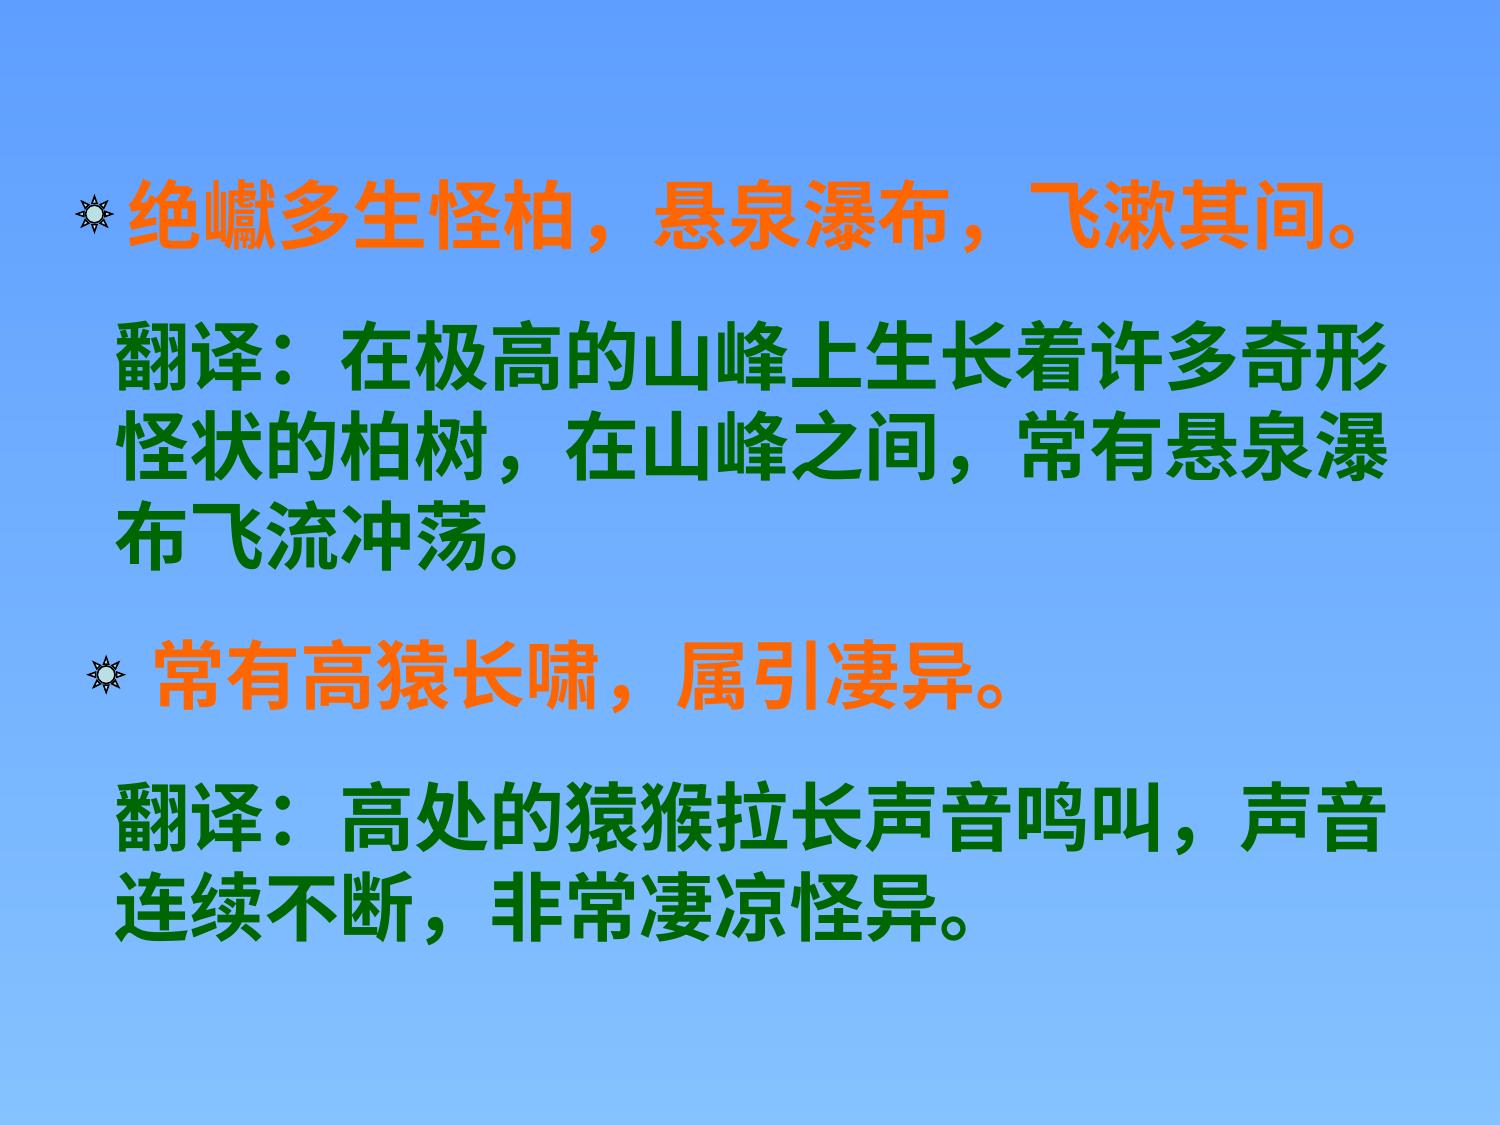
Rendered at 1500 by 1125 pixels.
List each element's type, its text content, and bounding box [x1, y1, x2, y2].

text_box 绝巘多生怪柏，悬泉瀑布，飞漱其间。 [112, 160, 1436, 266]
text_box 翻译：在极高的山峰上生长着许多奇形怪状的柏树，在山峰之间，常有悬泉瀑布飞流冲荡。 [100, 302, 1412, 588]
text_box [91, 196, 98, 204]
text_box [88, 672, 96, 678]
text_box [93, 656, 124, 688]
text_box [76, 211, 84, 217]
text_box 常有高猿长啸，属引凄异。 [135, 621, 1083, 727]
text_box [105, 211, 113, 217]
text_box 翻译：高处的猿猴拉长声音鸣叫，声音连续不断，非常凄凉怪异。 [100, 763, 1412, 958]
text_box [81, 201, 108, 227]
text_box [91, 224, 98, 232]
text_box [103, 685, 109, 693]
